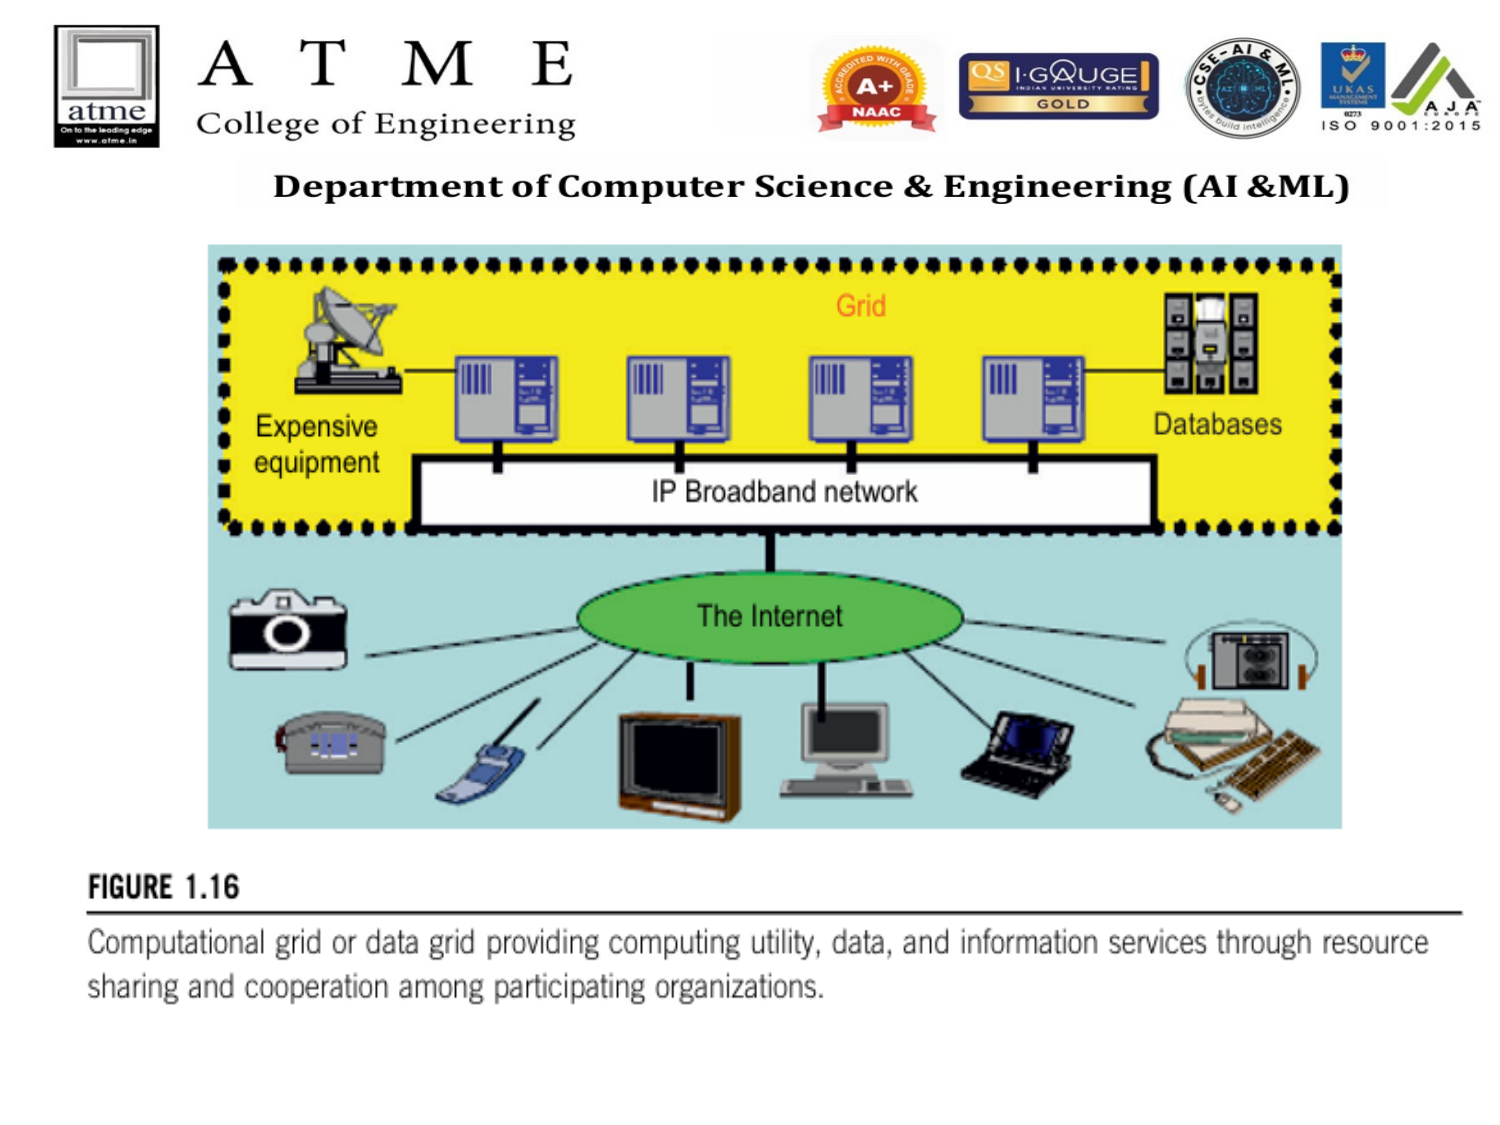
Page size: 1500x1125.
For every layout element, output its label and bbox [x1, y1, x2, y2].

picture [24, 0, 1500, 1013]
